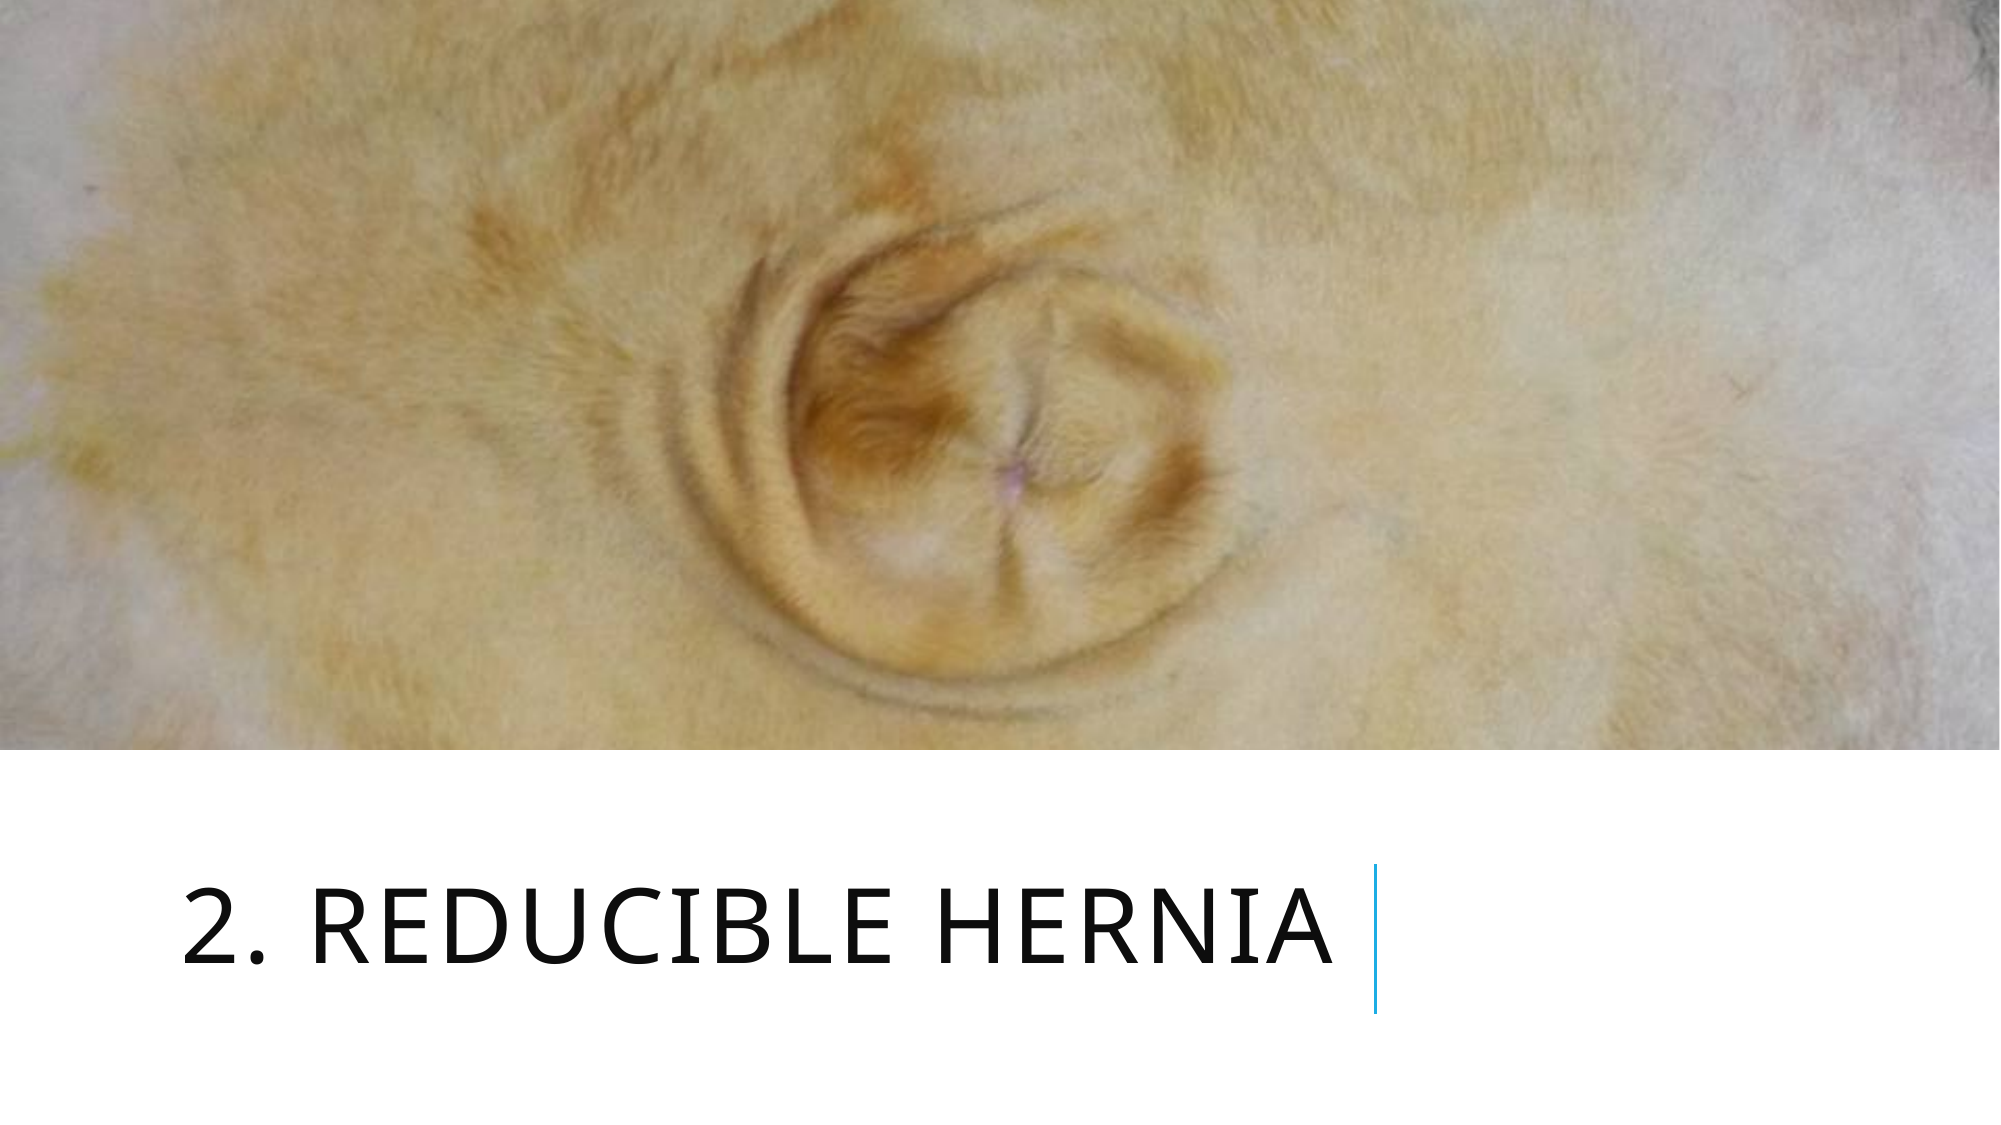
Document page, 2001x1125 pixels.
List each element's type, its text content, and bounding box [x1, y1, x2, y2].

picture [0, 0, 2000, 751]
title 2. Reducible hernia [75, 813, 1350, 1054]
